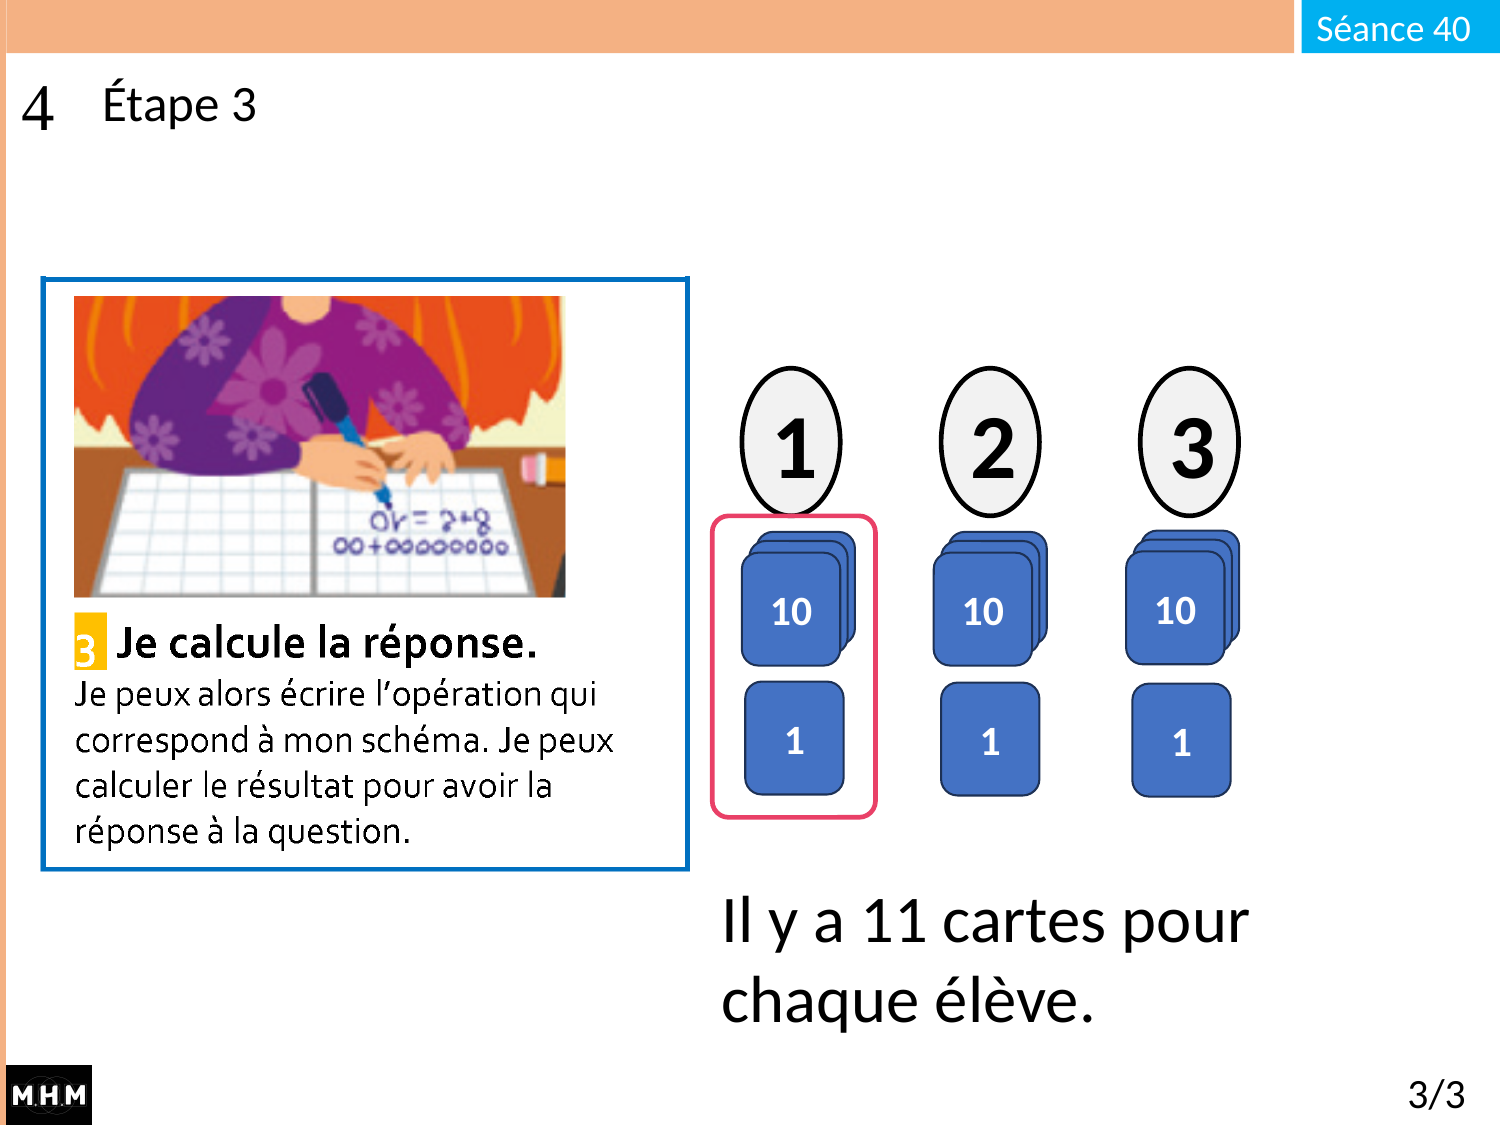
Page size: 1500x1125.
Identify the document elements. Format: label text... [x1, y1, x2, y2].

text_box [1126, 530, 1240, 665]
text_box 3 [1139, 367, 1240, 517]
title Étape 3 [87, 32, 1382, 140]
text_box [741, 531, 855, 666]
text_box 2 [940, 367, 1041, 517]
text_box 1 [1131, 682, 1232, 798]
text_box 1 [740, 367, 842, 514]
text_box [933, 531, 1047, 666]
text_box 1 [940, 681, 1041, 797]
picture [6, 1065, 92, 1125]
text_box Il y a 11 cartes pour chaque élève. [706, 868, 1358, 1043]
text_box [711, 514, 877, 819]
list 3/3 [1373, 1064, 1500, 1125]
picture [39, 276, 690, 873]
